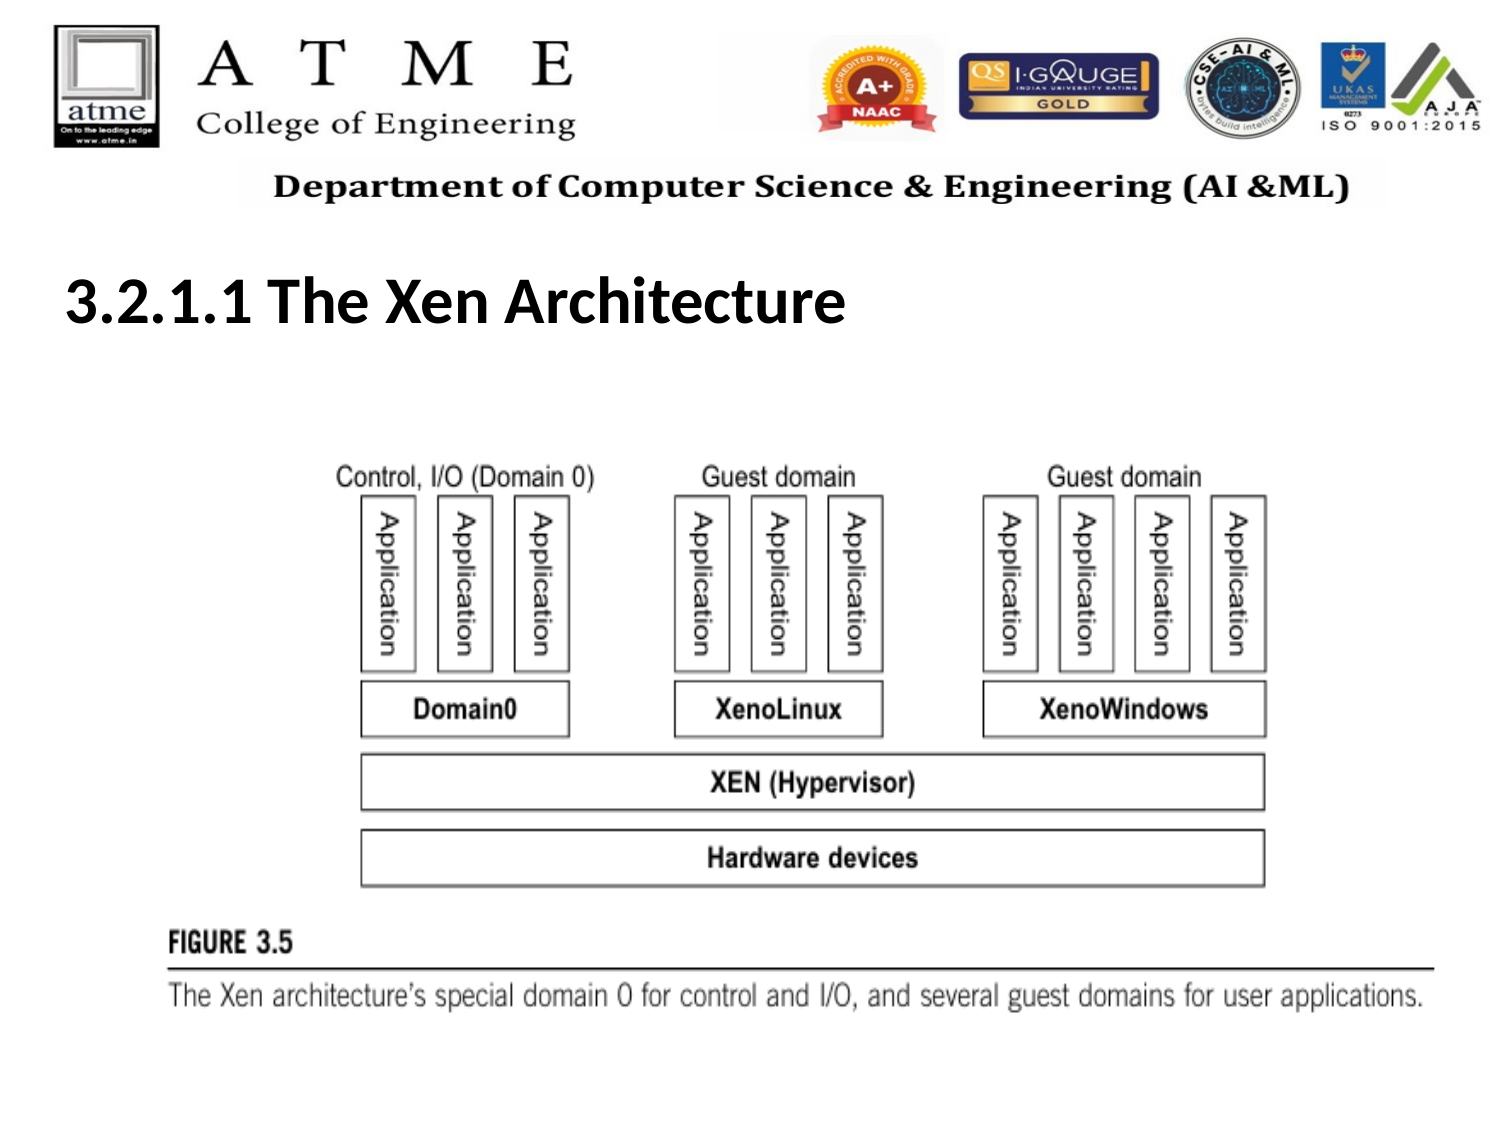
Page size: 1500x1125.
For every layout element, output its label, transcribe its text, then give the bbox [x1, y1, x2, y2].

picture [24, 0, 1500, 226]
picture [112, 424, 1438, 1019]
text_box 3.2.1.1 The Xen Architecture [50, 249, 1425, 345]
